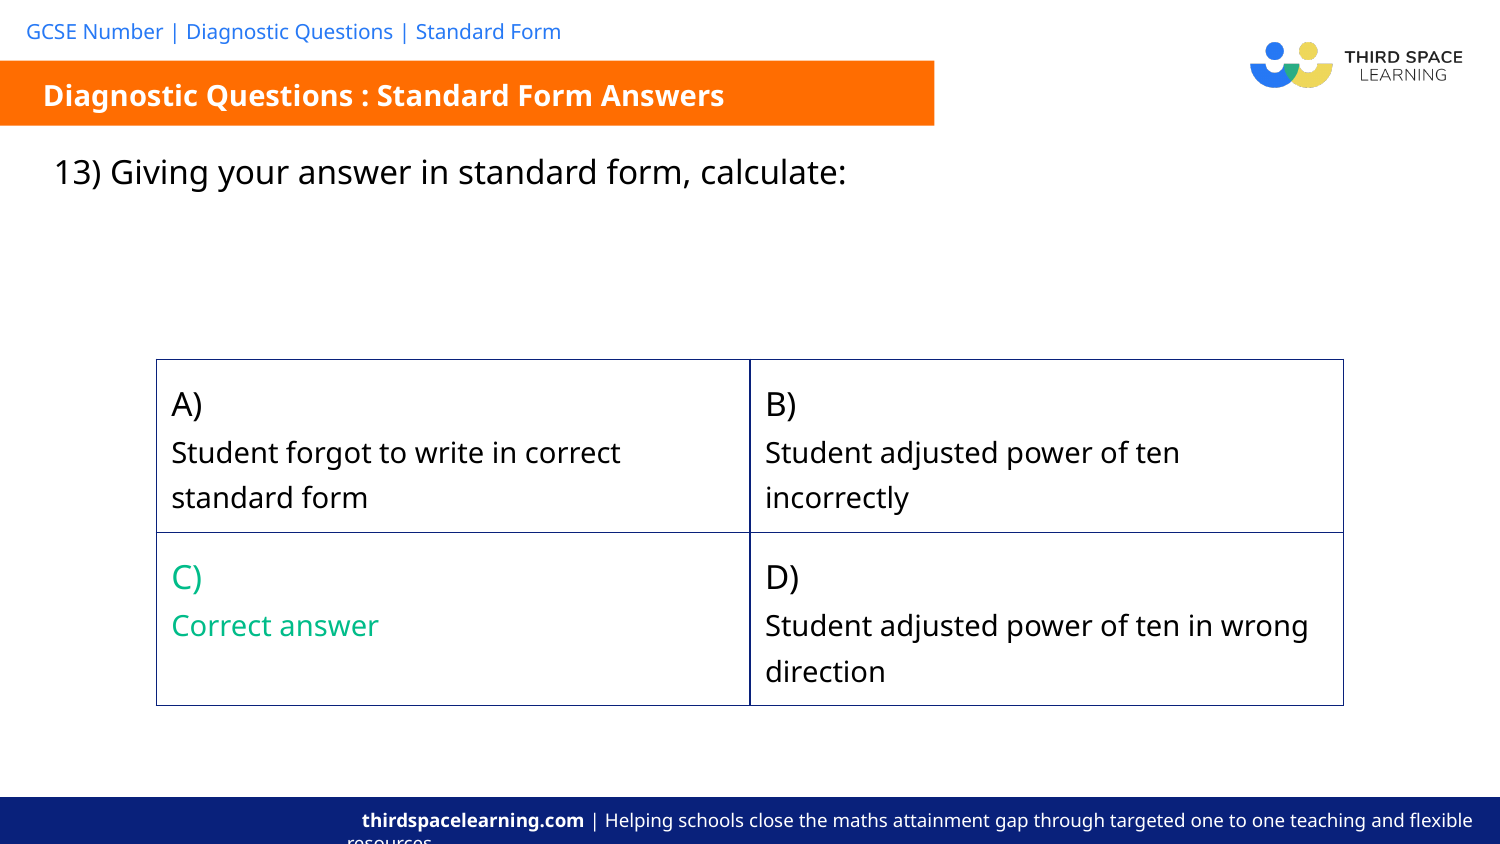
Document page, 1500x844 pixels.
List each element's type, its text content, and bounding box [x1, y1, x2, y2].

text_box Diagnostic Questions : Standard Form Answers [27, 61, 778, 127]
picture [1250, 33, 1465, 99]
